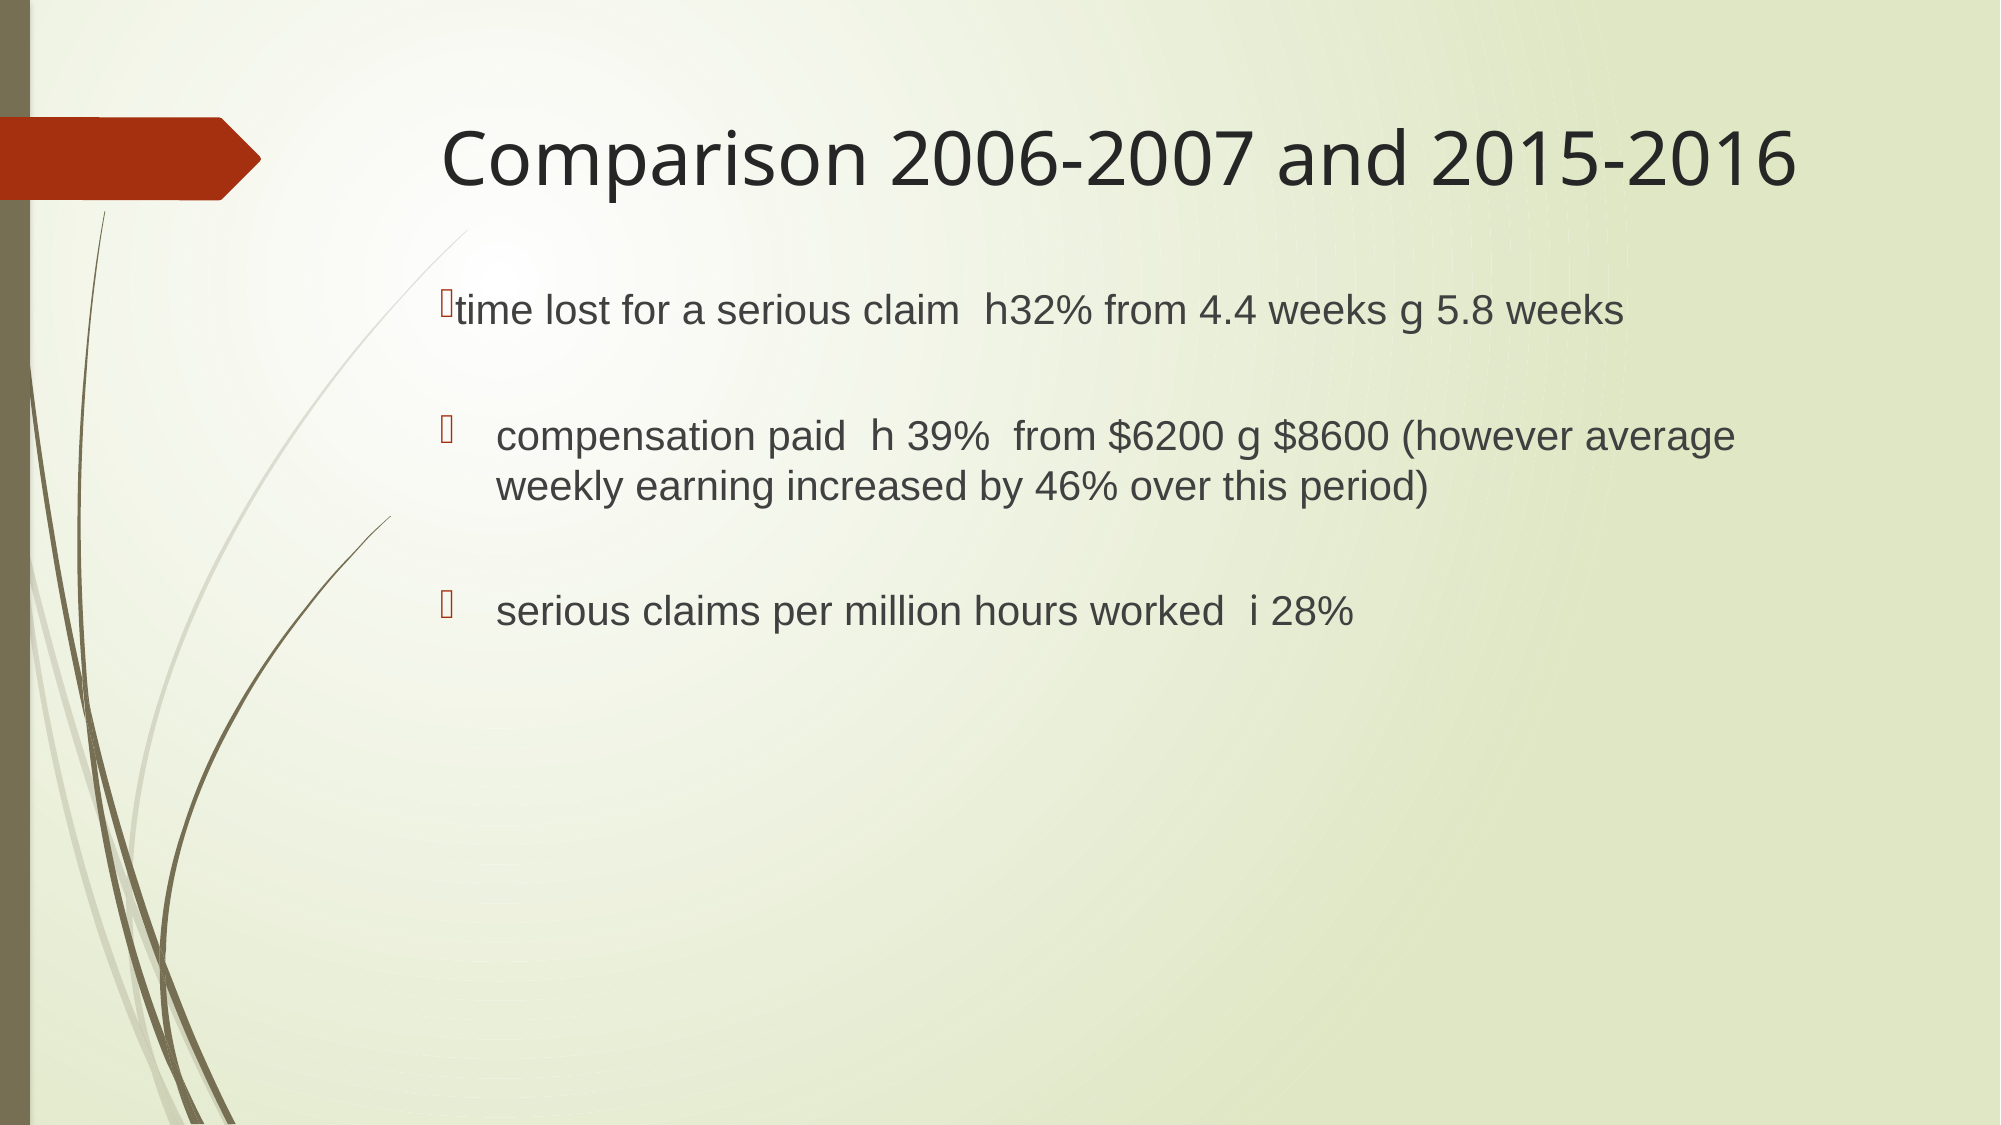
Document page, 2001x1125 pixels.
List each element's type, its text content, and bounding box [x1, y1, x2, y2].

list time lost for a serious claim h32% from 4.4 weeks g 5.8 weeks compensation paid h 39% from $6200 g $8600 (however average weekly earning increased by 46% over this period) serious claims per million hours worked i 28% [424, 275, 1888, 896]
title Comparison 2006-2007 and 2015-2016 [425, 102, 1888, 275]
